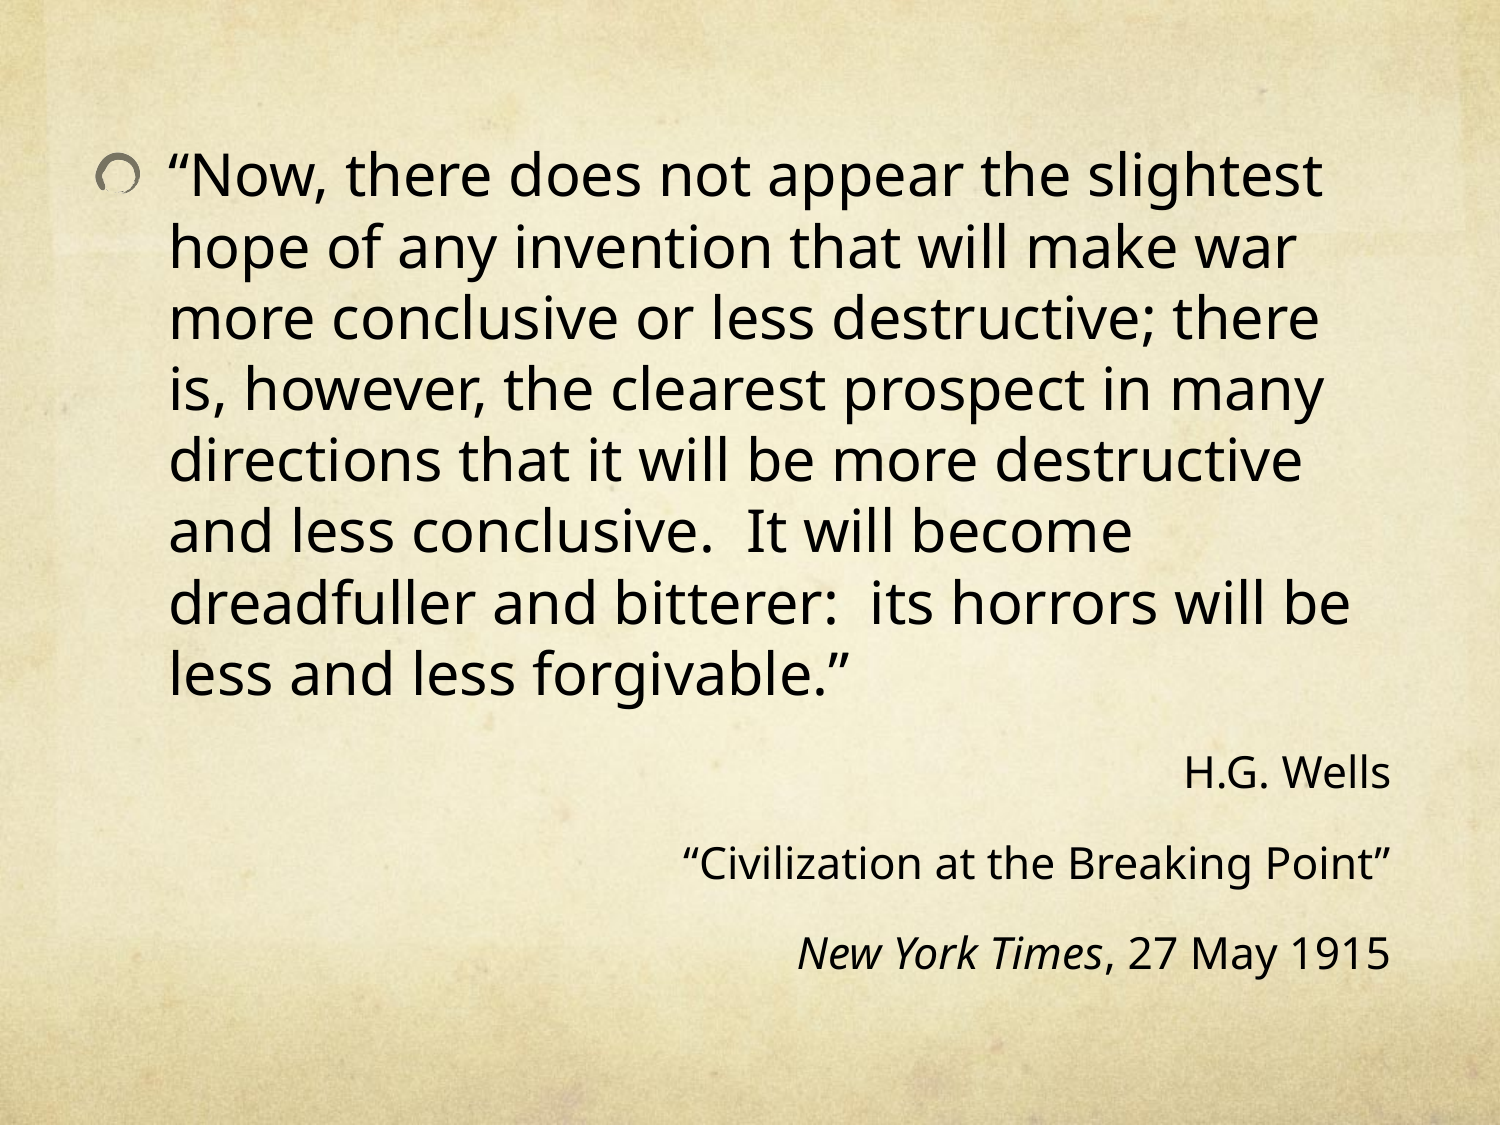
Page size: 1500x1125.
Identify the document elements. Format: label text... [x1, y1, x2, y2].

picture [0, 0, 1500, 1125]
list “Now, there does not appear the slightest hope of any invention that will make war more conclusive or less destructive; there is, however, the clearest prospect in many directions that it will be more destructive and less conclusive. It will become dreadfuller and bitterer: its horrors will be less and less forgivable.” H.G. Wells “Civilization at the Breaking Point” New York Times, 27 May 1915 [80, 129, 1407, 995]
